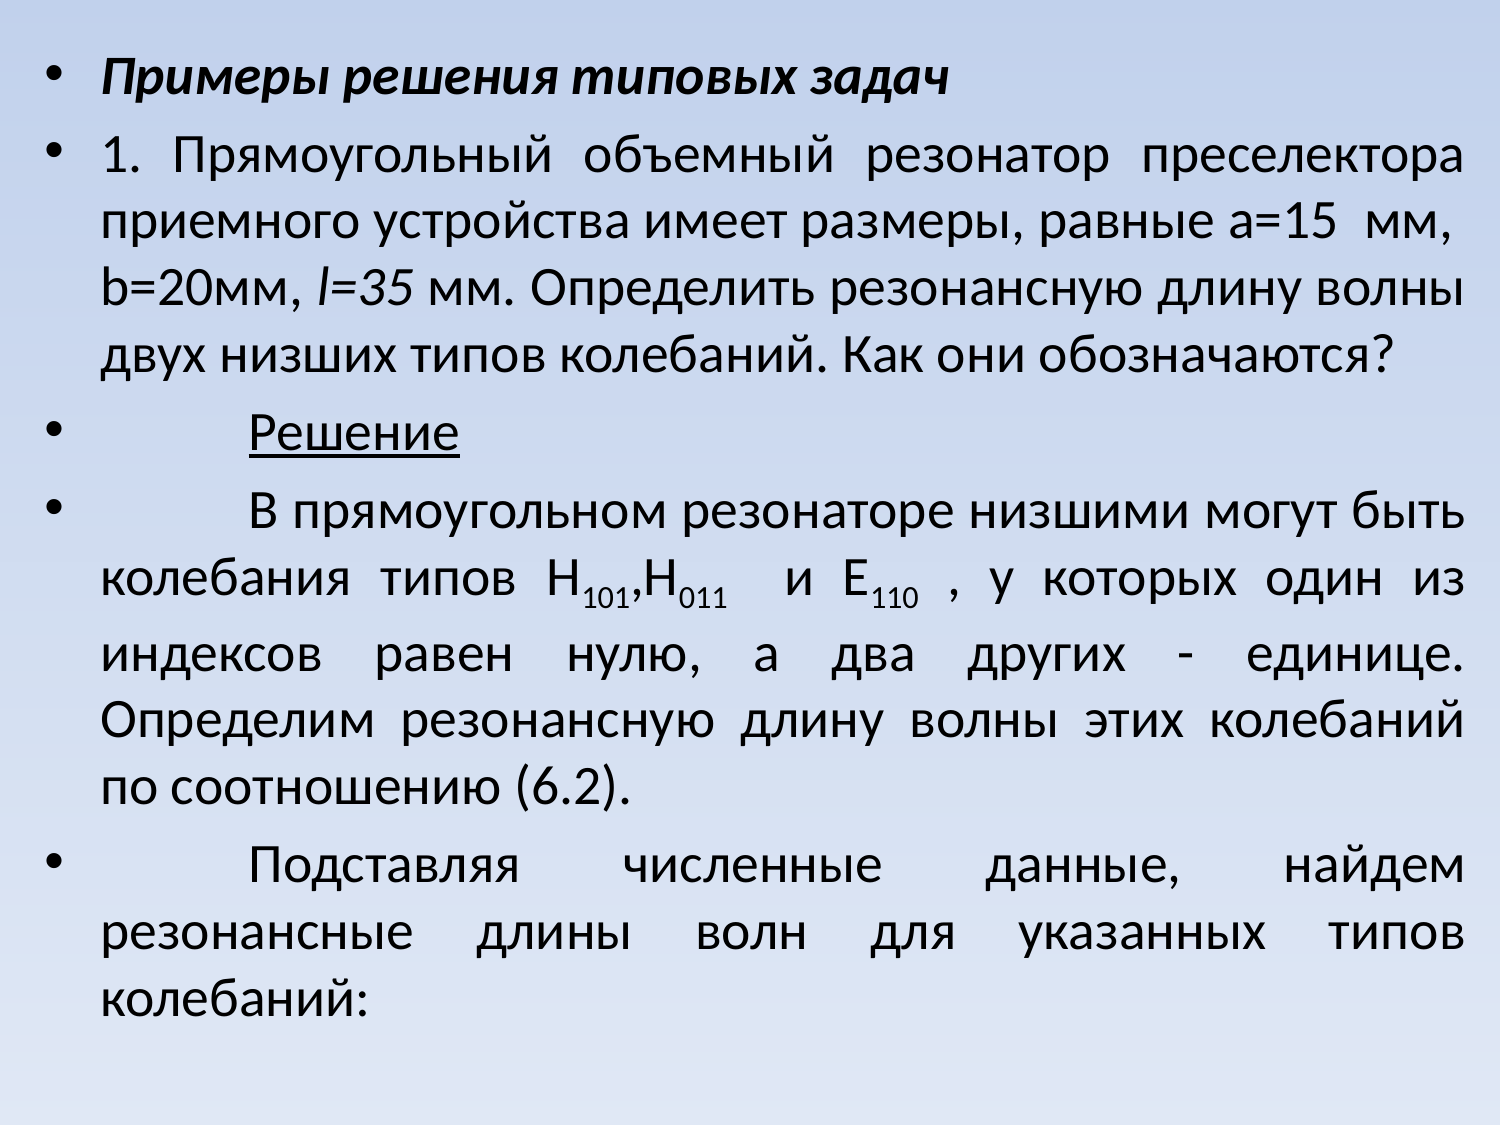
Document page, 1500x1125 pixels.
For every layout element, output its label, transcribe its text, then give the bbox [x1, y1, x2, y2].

list Примеры решения типовых задач 1. Прямоугольный объемный резонатор преселектора приемного устройства имеет размеры, равные а=15 мм, b=20мм, l=35 мм. Определить резонансную длину волны двух низших типов колебаний. Как они обозначаются? Решение В прямоугольном резонаторе низшими могут быть колебания типов H101,H011 и E110 , у которых один из индексов равен нулю, а два других - единице. Определим резонансную длину волны этих колебаний по соотношению (6.2). Подставляя численные данные, найдем резонансные длины волн для указанных типов колебаний: [29, 30, 1483, 1094]
